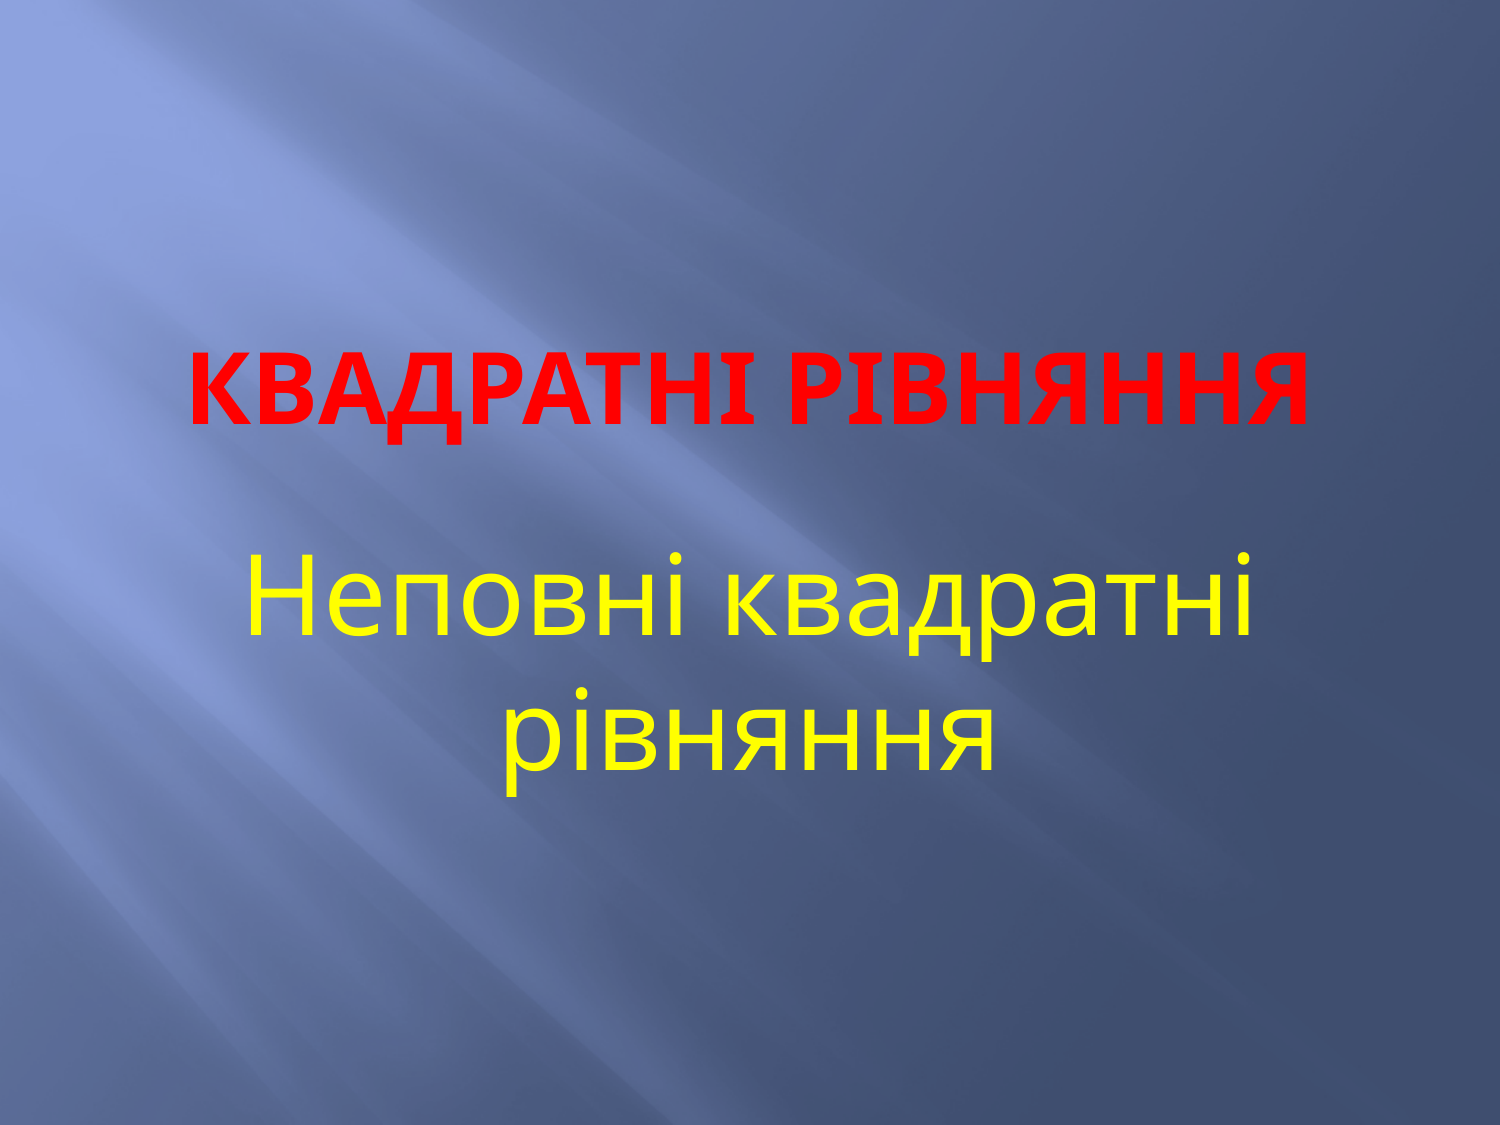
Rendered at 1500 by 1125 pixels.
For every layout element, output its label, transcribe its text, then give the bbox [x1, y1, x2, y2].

subtitle Неповні квадратні рівняння [225, 515, 1275, 925]
title КВАДРАТНІ РІВНЯННЯ [112, 149, 1388, 445]
